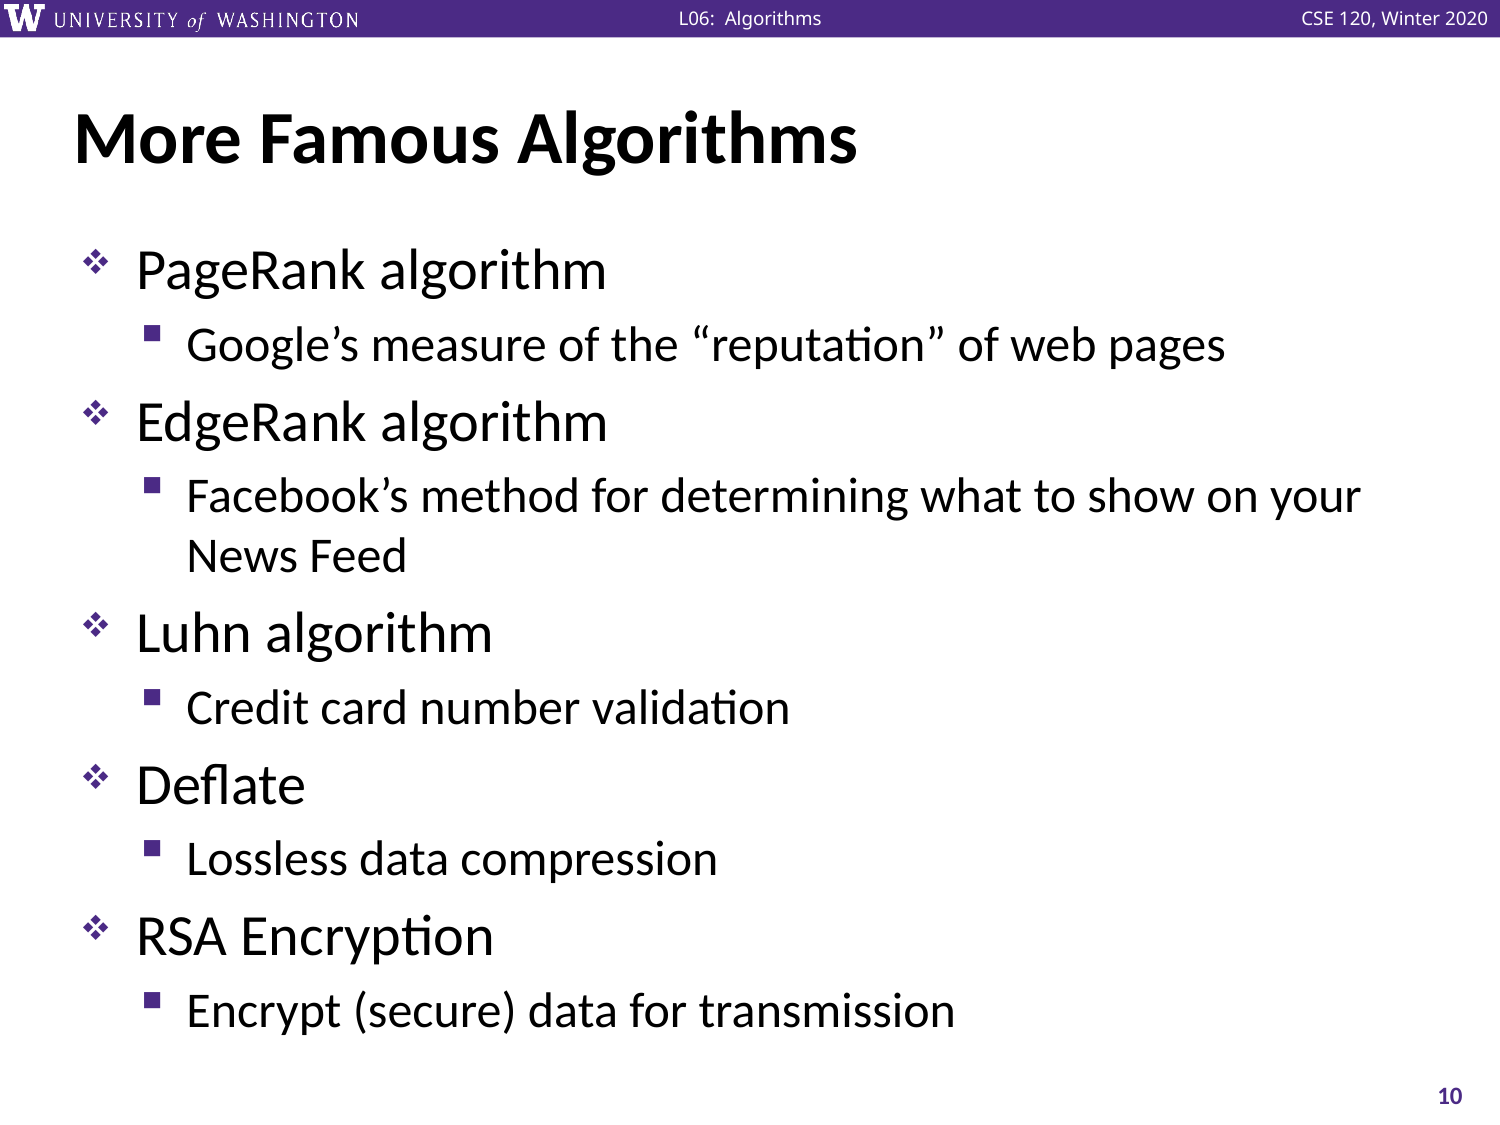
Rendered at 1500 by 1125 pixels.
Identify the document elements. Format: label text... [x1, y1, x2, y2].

picture [4, 4, 358, 32]
title More Famous Algorithms [58, 71, 1438, 197]
list PageRank algorithm Google’s measure of the “reputation” of web pages EdgeRank algorithm Facebook’s method for determining what to show on your News Feed Luhn algorithm Credit card number validation Deflate Lossless data compression RSA Encryption Encrypt (secure) data for transmission [64, 223, 1438, 1040]
slide_number 10 [1400, 1065, 1500, 1125]
